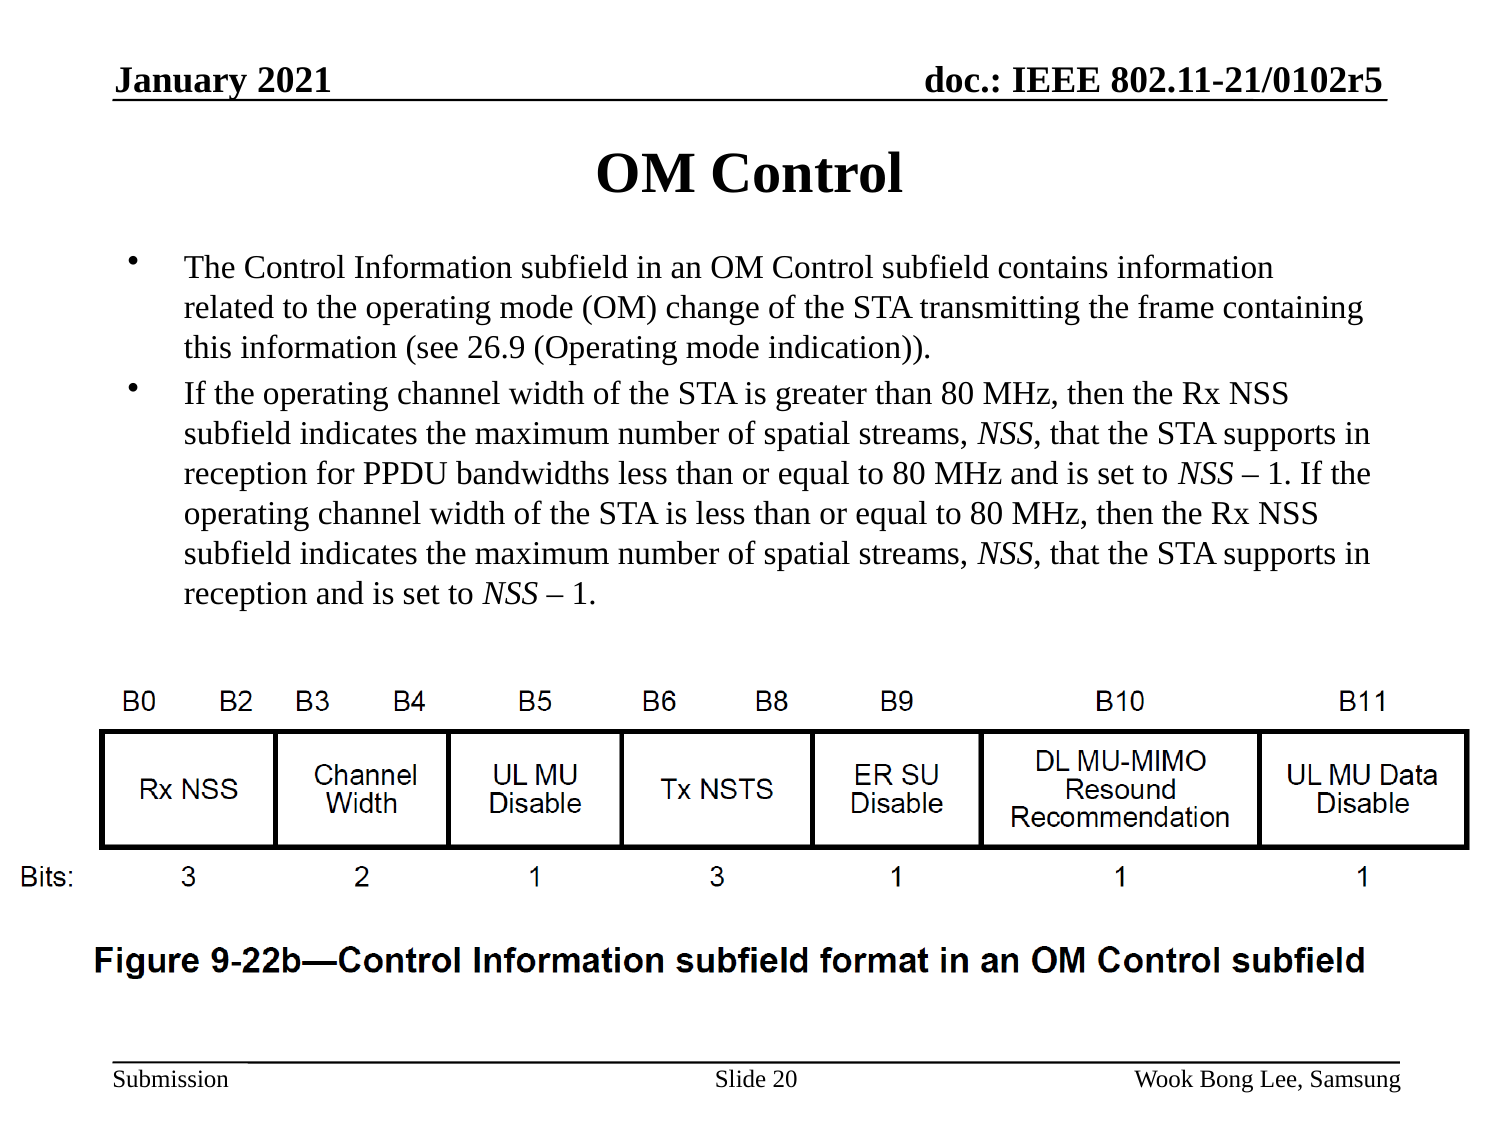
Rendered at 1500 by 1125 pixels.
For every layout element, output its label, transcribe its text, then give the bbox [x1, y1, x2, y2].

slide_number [114, 54, 335, 101]
slide_number Slide 20 [712, 1061, 800, 1093]
picture [0, 650, 1500, 1005]
list The Control Information subfield in an OM Control subfield contains information related to the operating mode (OM) change of the STA transmitting the frame containing this information (see 26.9 (Operating mode indication)). If the operating channel width of the STA is greater than 80 MHz, then the Rx NSS subfield indicates the maximum number of spatial streams, NSS, that the STA supports in reception for PPDU bandwidths less than or equal to 80 MHz and is set to NSS – 1. If the operating channel width of the STA is less than or equal to 80 MHz, then the Rx NSS subfield indicates the maximum number of spatial streams, NSS, that the STA supports in reception and is set to NSS – 1. [112, 237, 1388, 649]
title OM Control [112, 112, 1388, 226]
footer Wook Bong Lee, Samsung [1130, 1061, 1402, 1093]
